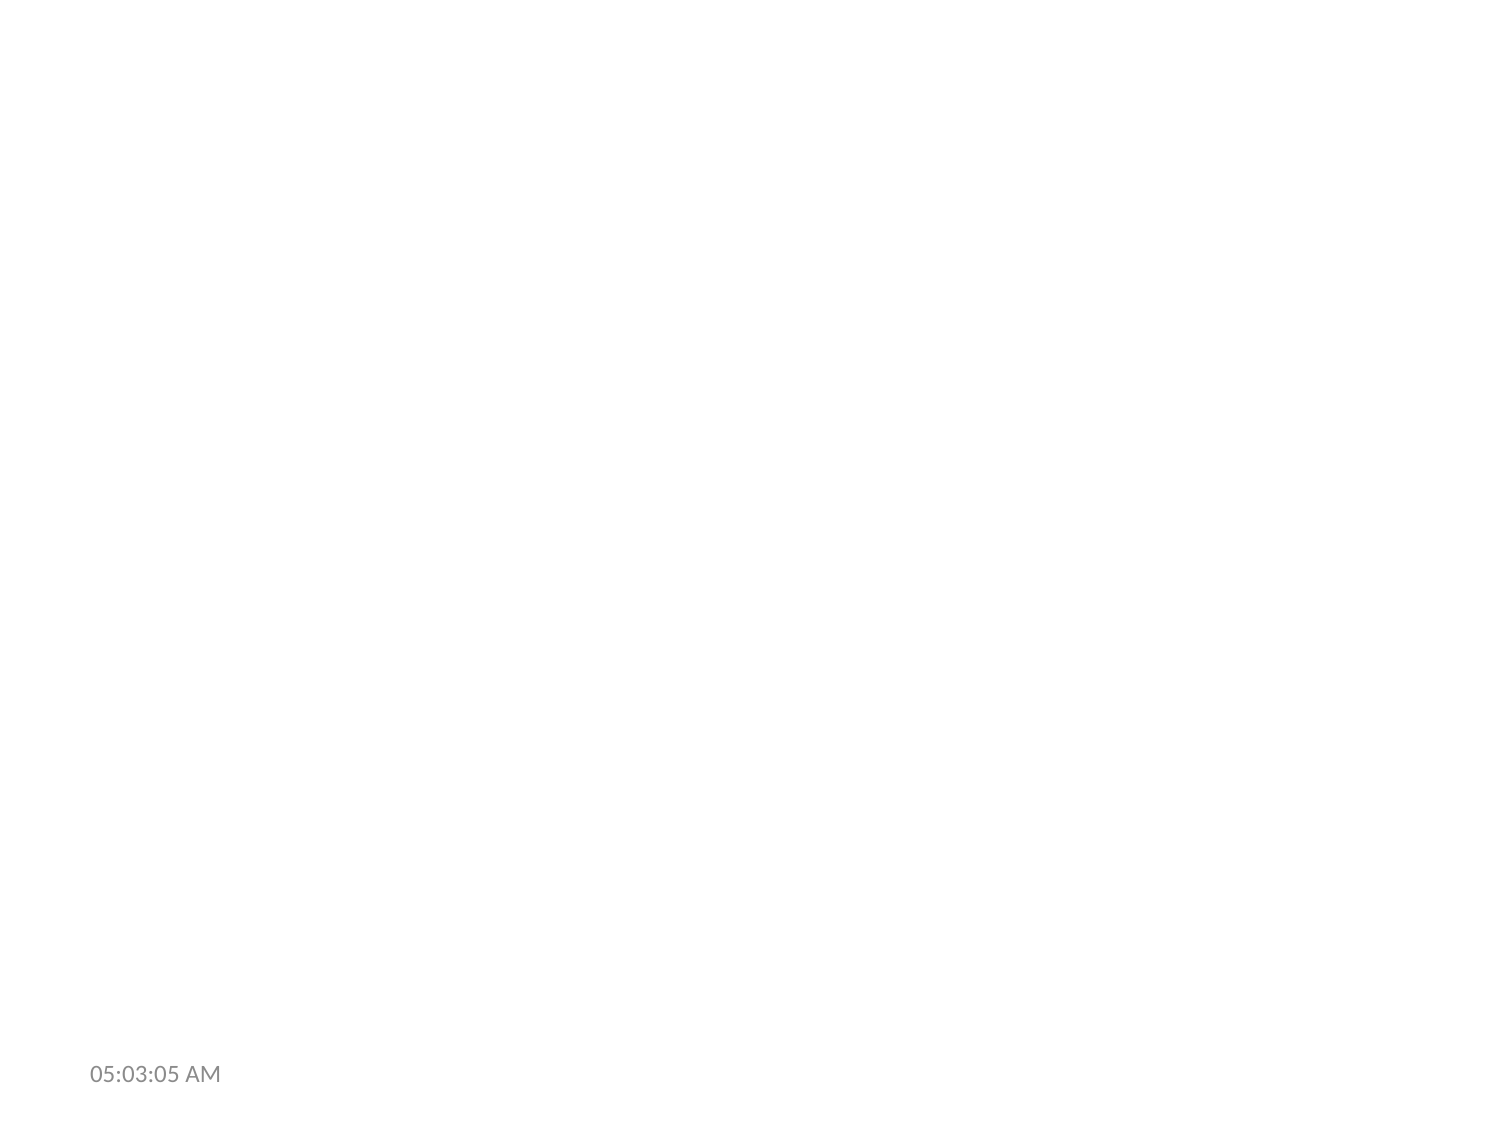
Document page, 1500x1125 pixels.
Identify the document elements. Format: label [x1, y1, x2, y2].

slide_number [75, 1042, 425, 1103]
